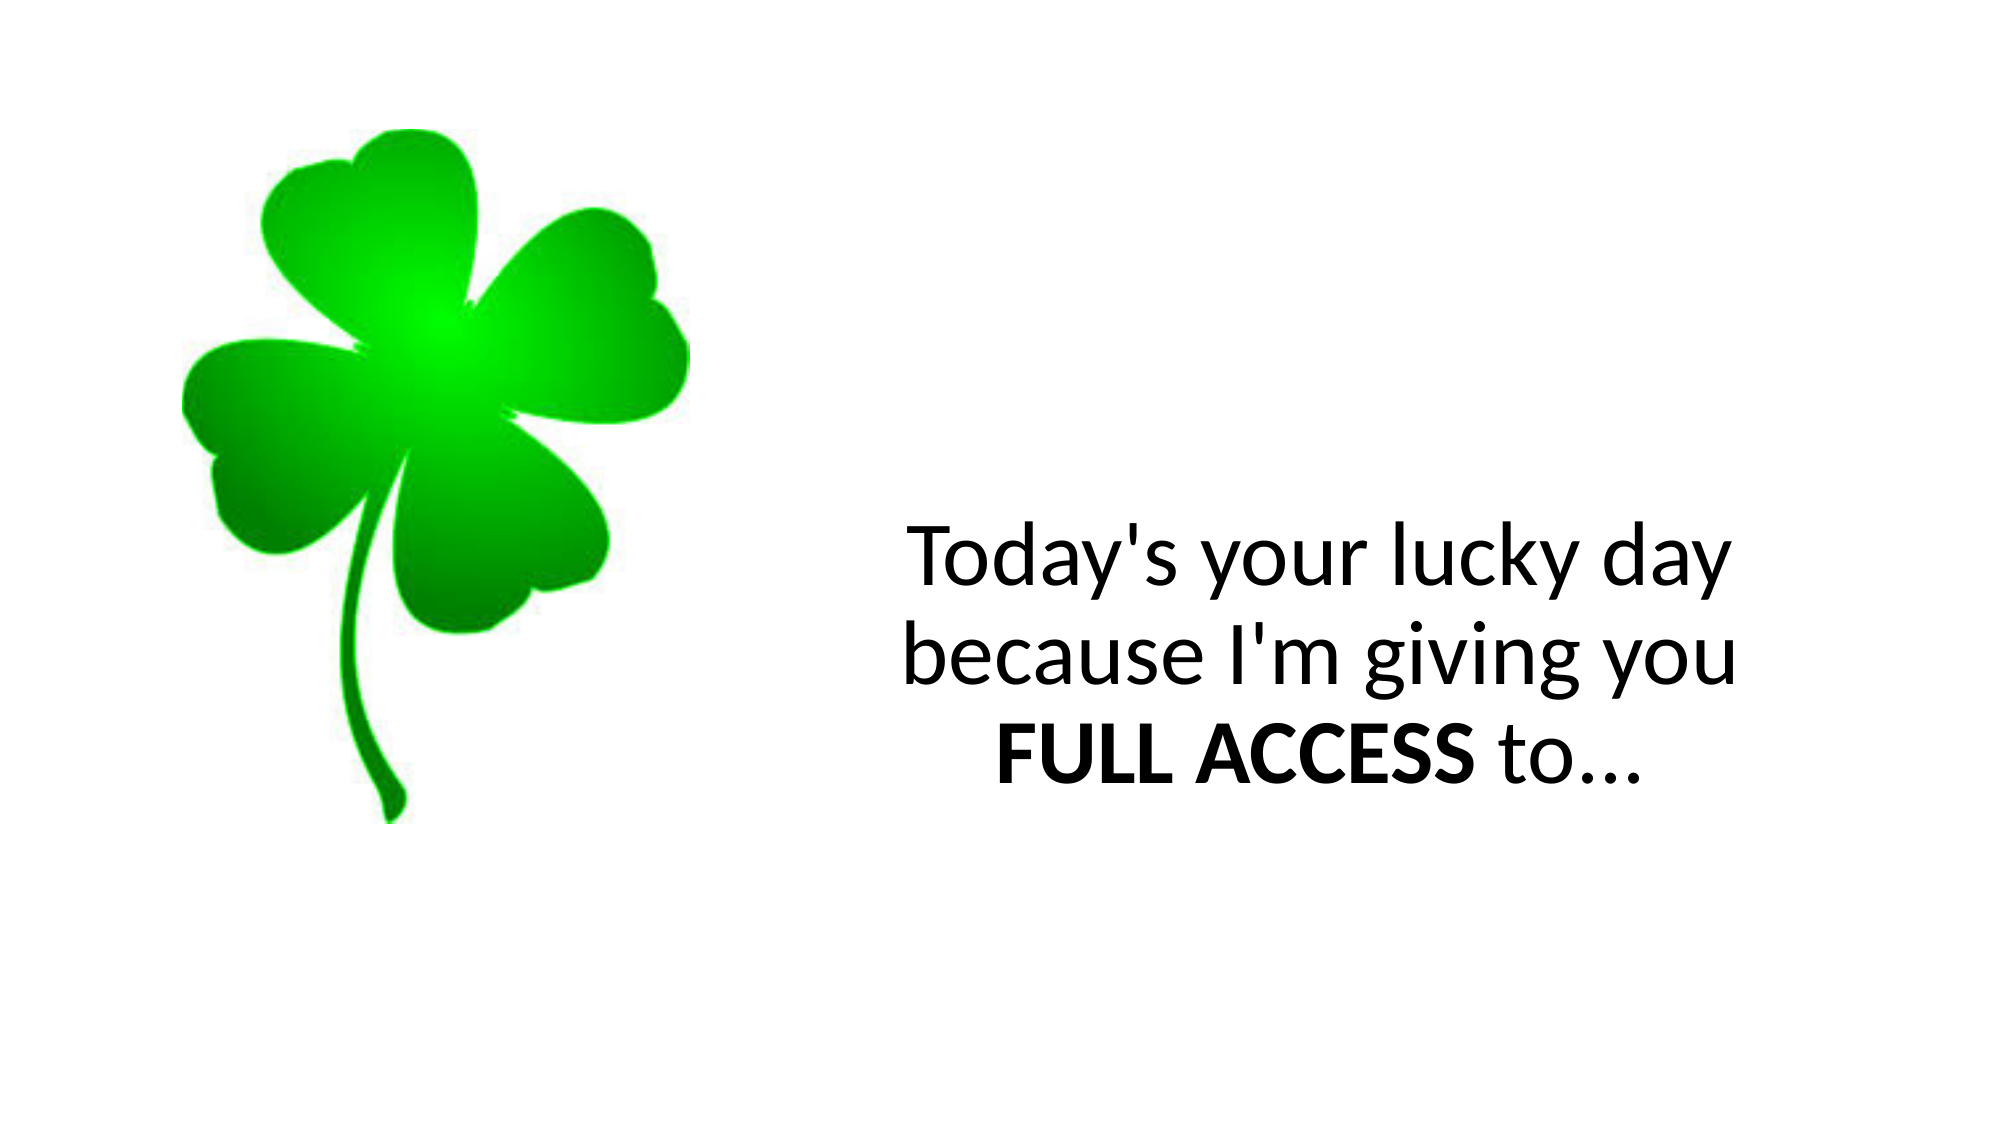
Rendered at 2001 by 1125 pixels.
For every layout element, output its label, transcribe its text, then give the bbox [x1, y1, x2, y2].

title Today's your lucky day because I'm giving you FULL ACCESS to... [871, 627, 1770, 1020]
picture [182, 129, 690, 824]
